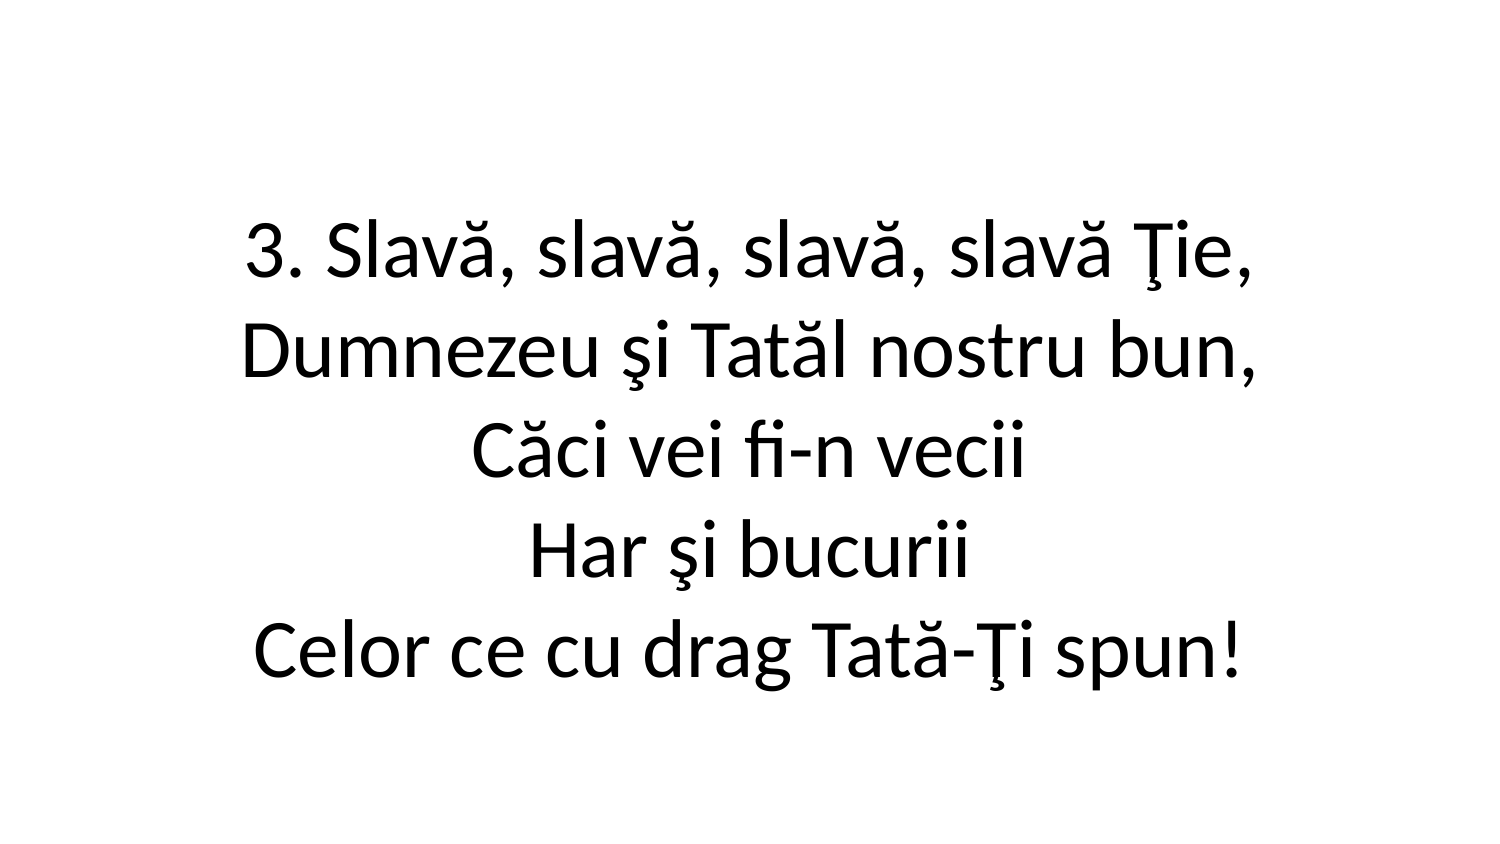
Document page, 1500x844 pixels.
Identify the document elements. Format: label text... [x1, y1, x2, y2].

text_box 3. Slavă, slavă, slavă, slavă Ţie, Dumnezeu şi Tatăl nostru bun, Căci vei fi-n vecii Har şi bucurii Celor ce cu drag Tată-Ţi spun! [225, 142, 1275, 702]
